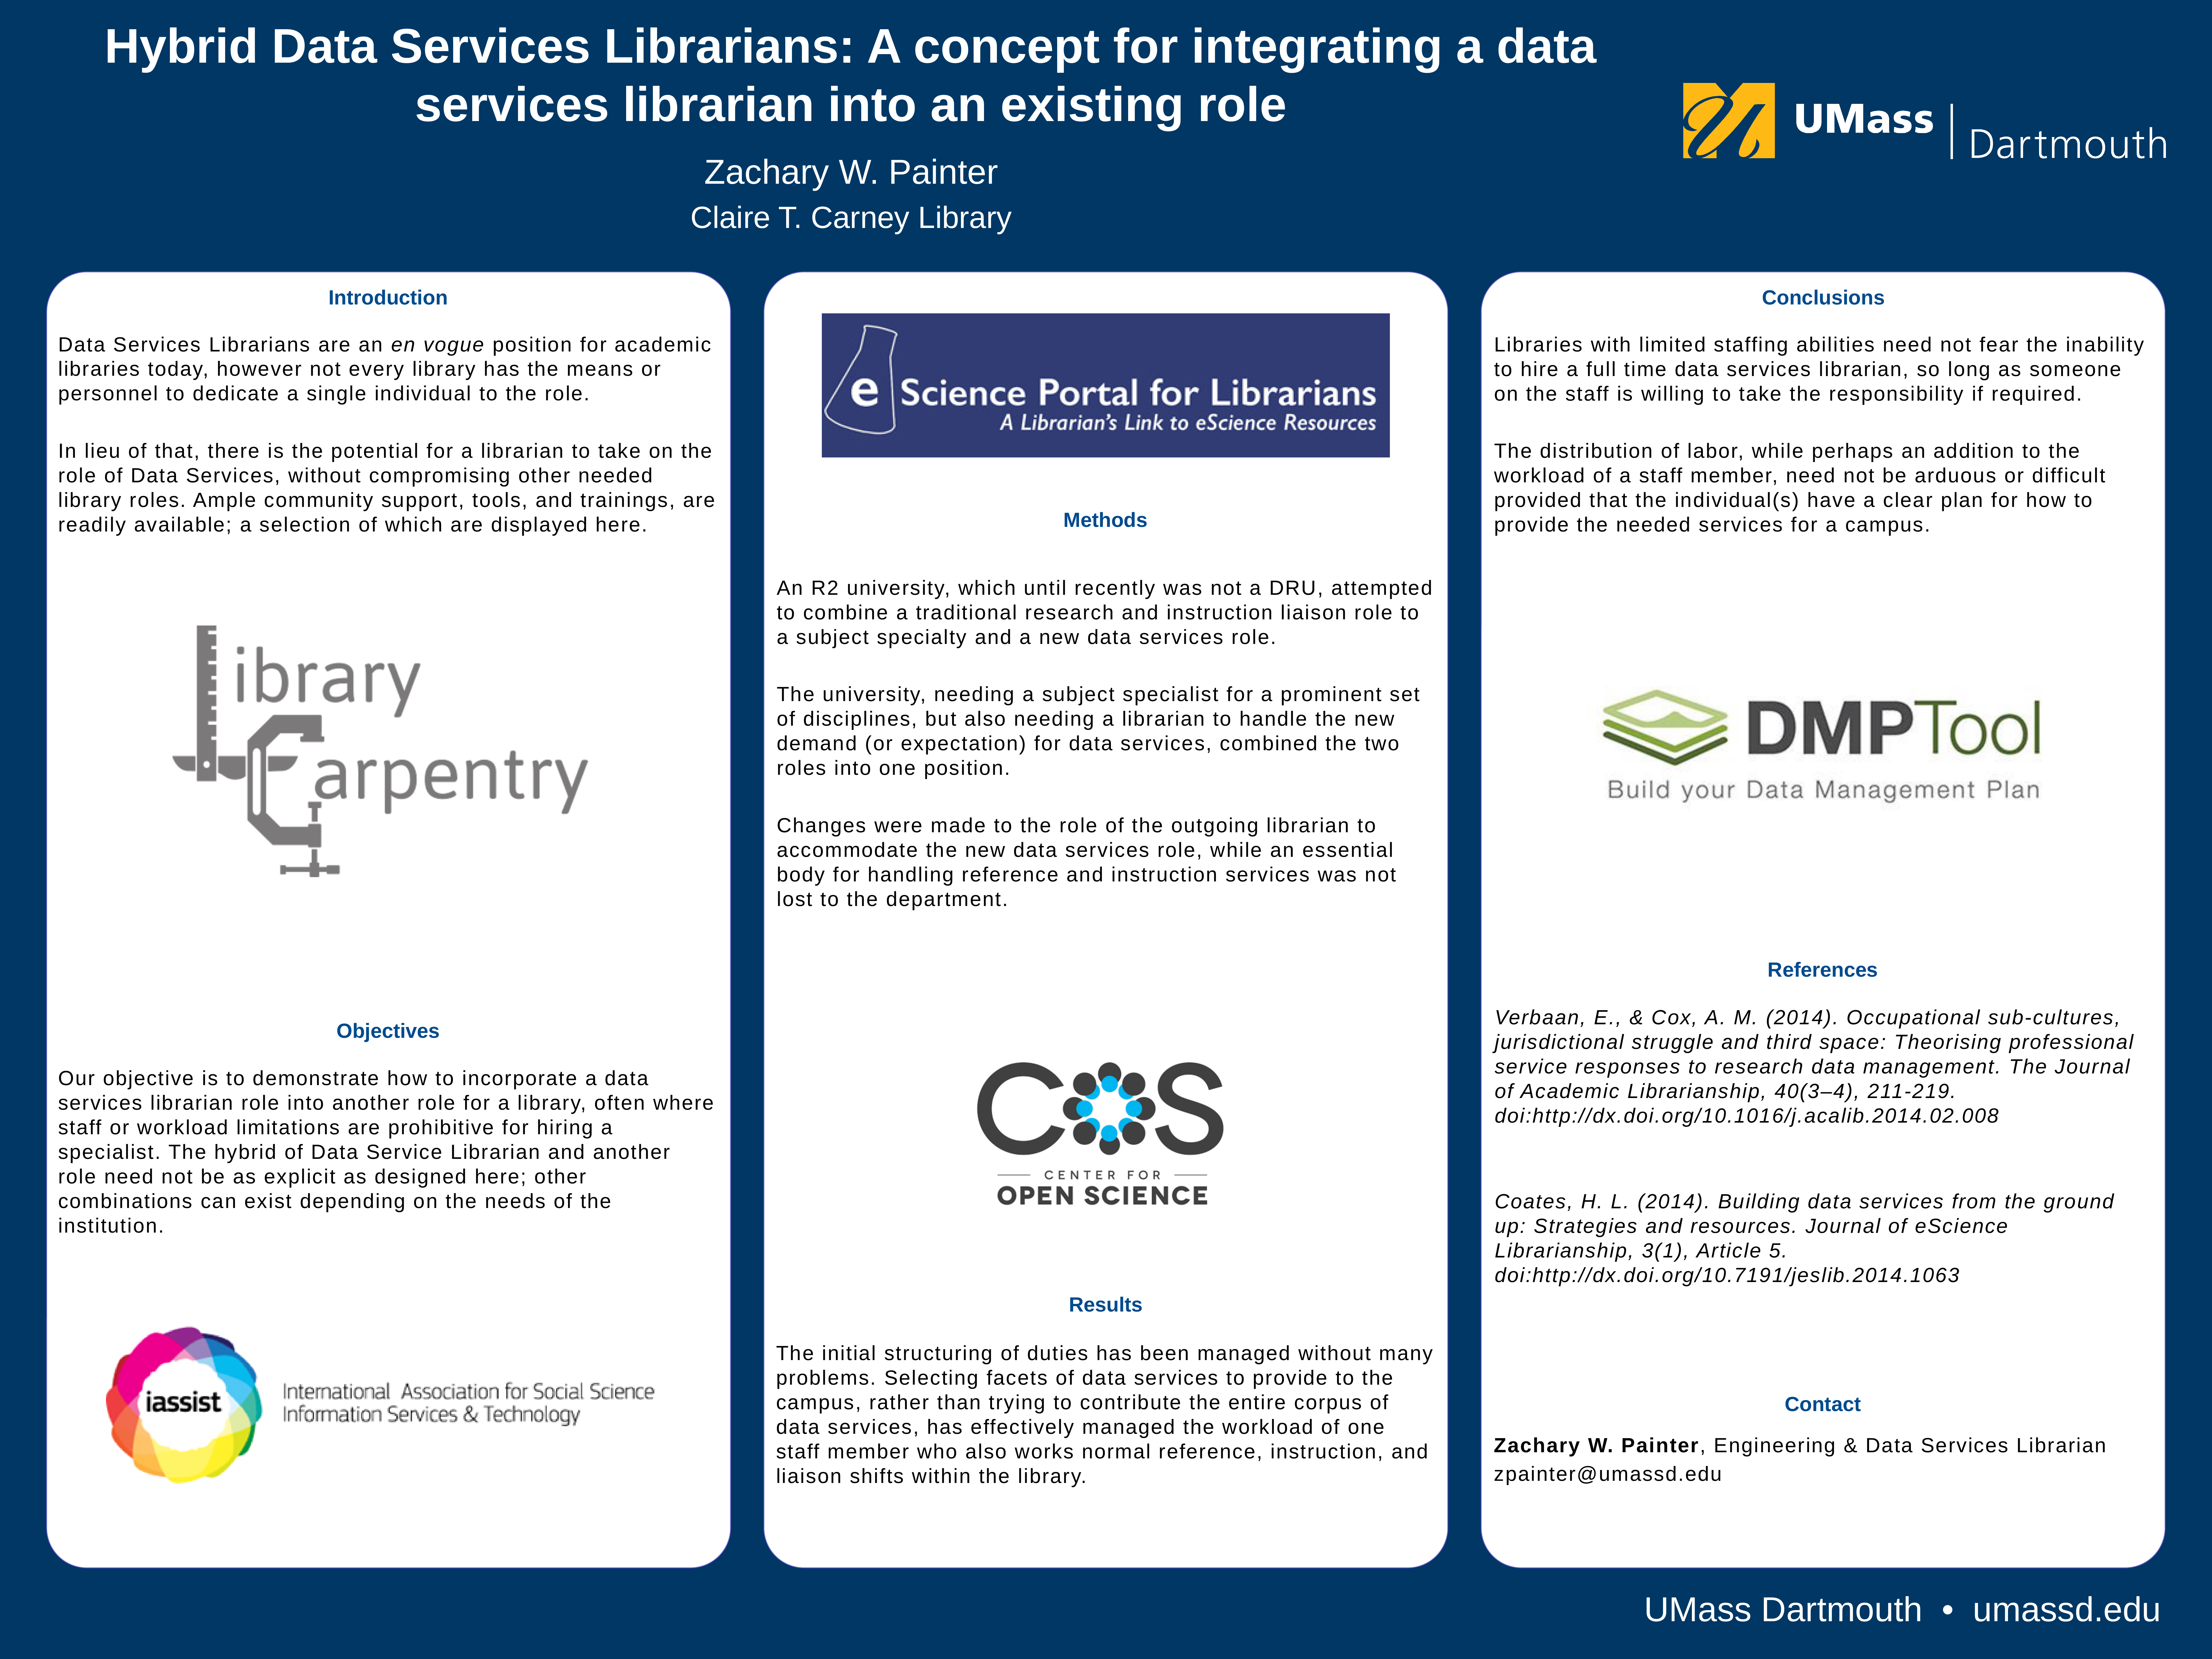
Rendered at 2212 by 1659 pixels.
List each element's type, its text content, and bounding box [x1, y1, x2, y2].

list Objectives [46, 1012, 730, 1047]
list Conclusions [1482, 279, 2165, 314]
list References [1482, 951, 2164, 986]
list Libraries with limited staffing abilities need not fear the inability to hire a full time data services librarian, so long as someone on the staff is willing to take the responsibility if required. The distribution of labor, while perhaps an addition to the workload of a staff member, need not be arduous or difficult provided that the individual(s) have a clear plan for how to provide the needed services for a campus. [1482, 319, 2164, 551]
list Hybrid Data Services Librarians: A concept for integrating a data services librarian into an existing role [45, 0, 1658, 143]
list Claire T. Carney Library [44, 196, 1659, 235]
list Methods [764, 501, 1448, 536]
list The initial structuring of duties has been managed without many problems. Selecting facets of data services to provide to the campus, rather than trying to contribute the entire corpus of data services, has effectively managed the workload of one staff member who also works normal reference, instruction, and liaison shifts within the library. [764, 1328, 1448, 1525]
list Verbaan, E., & Cox, A. M. (2014). Occupational sub-cultures, jurisdictional struggle and third space: Theorising professional service responses to research data management. The Journal of Academic Librarianship, 40(3–4), 211-219. doi:http://dx.doi.org/10.1016/j.acalib.2014.02.008 Coates, H. L. (2014). Building data services from the ground up: Strategies and resources. Journal of eScience Librarianship, 3(1), Article 5. doi:http://dx.doi.org/10.7191/jeslib.2014.1063 [1483, 992, 2165, 1304]
list Our objective is to demonstrate how to incorporate a data services librarian role into another role for a library, often where staff or workload limitations are prohibitive for hiring a specialist. The hybrid of Data Service Librarian and another role need not be as explicit as designed here; other combinations can exist depending on the needs of the institution. [46, 1053, 730, 1250]
picture [106, 1326, 655, 1484]
picture [957, 984, 1253, 1281]
list Contact [1482, 1386, 2164, 1420]
list Zachary W. Painter [45, 151, 1658, 189]
list Data Services Librarians are an en vogue position for academic libraries today, however not every library has the means or personnel to dedicate a single individual to the role. In lieu of that, there is the potential for a librarian to take on the role of Data Services, without compromising other needed library roles. Ample community support, tools, and trainings, are readily available; a selection of which are displayed here. [46, 319, 730, 551]
picture [1683, 83, 2166, 159]
list Zachary W. Painter, Engineering & Data Services Librarian zpainter@umassd.edu [1482, 1420, 2164, 1498]
picture [822, 313, 1390, 457]
picture [172, 625, 588, 877]
list Introduction [46, 279, 730, 314]
list An R2 university, which until recently was not a DRU, attempted to combine a traditional research and instruction liaison role to a subject specialty and a new data services role. The university, needing a subject specialist for a prominent set of disciplines, but also needing a librarian to handle the new demand (or expectation) for data services, combined the two roles into one position. Changes were made to the role of the outgoing librarian to accommodate the new data services role, while an essential body for handling reference and instruction services was not lost to the department. [765, 563, 1448, 953]
list Results [764, 1286, 1448, 1321]
picture [1586, 656, 2061, 847]
